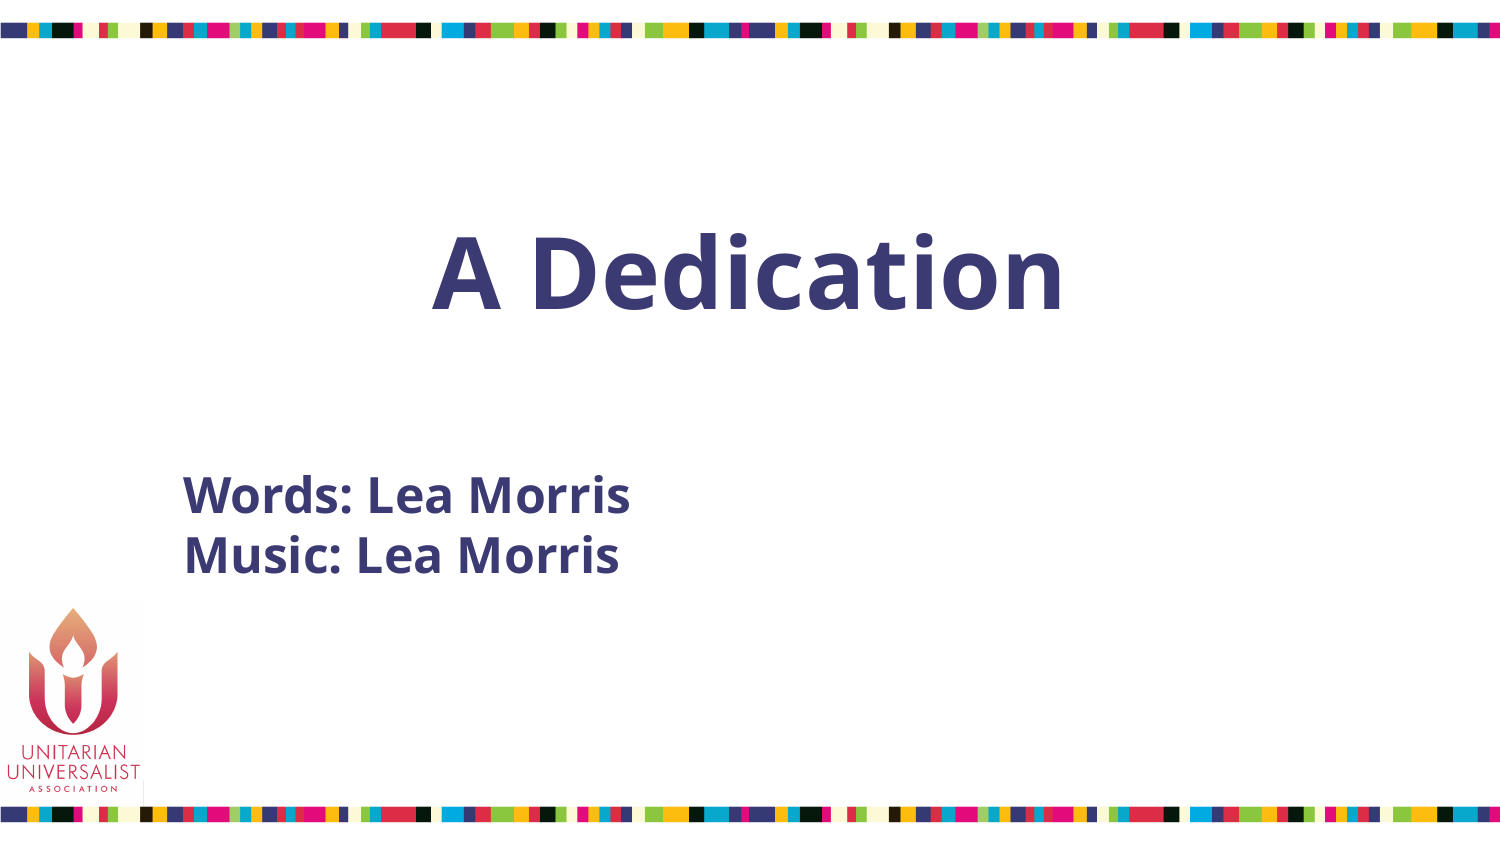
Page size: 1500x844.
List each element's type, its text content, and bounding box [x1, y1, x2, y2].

picture [0, 22, 1500, 40]
text_box A Dedication [74, 75, 1425, 345]
picture [0, 600, 1500, 824]
text_box Words: Lea Morris Music: Lea Morris [168, 448, 1495, 659]
